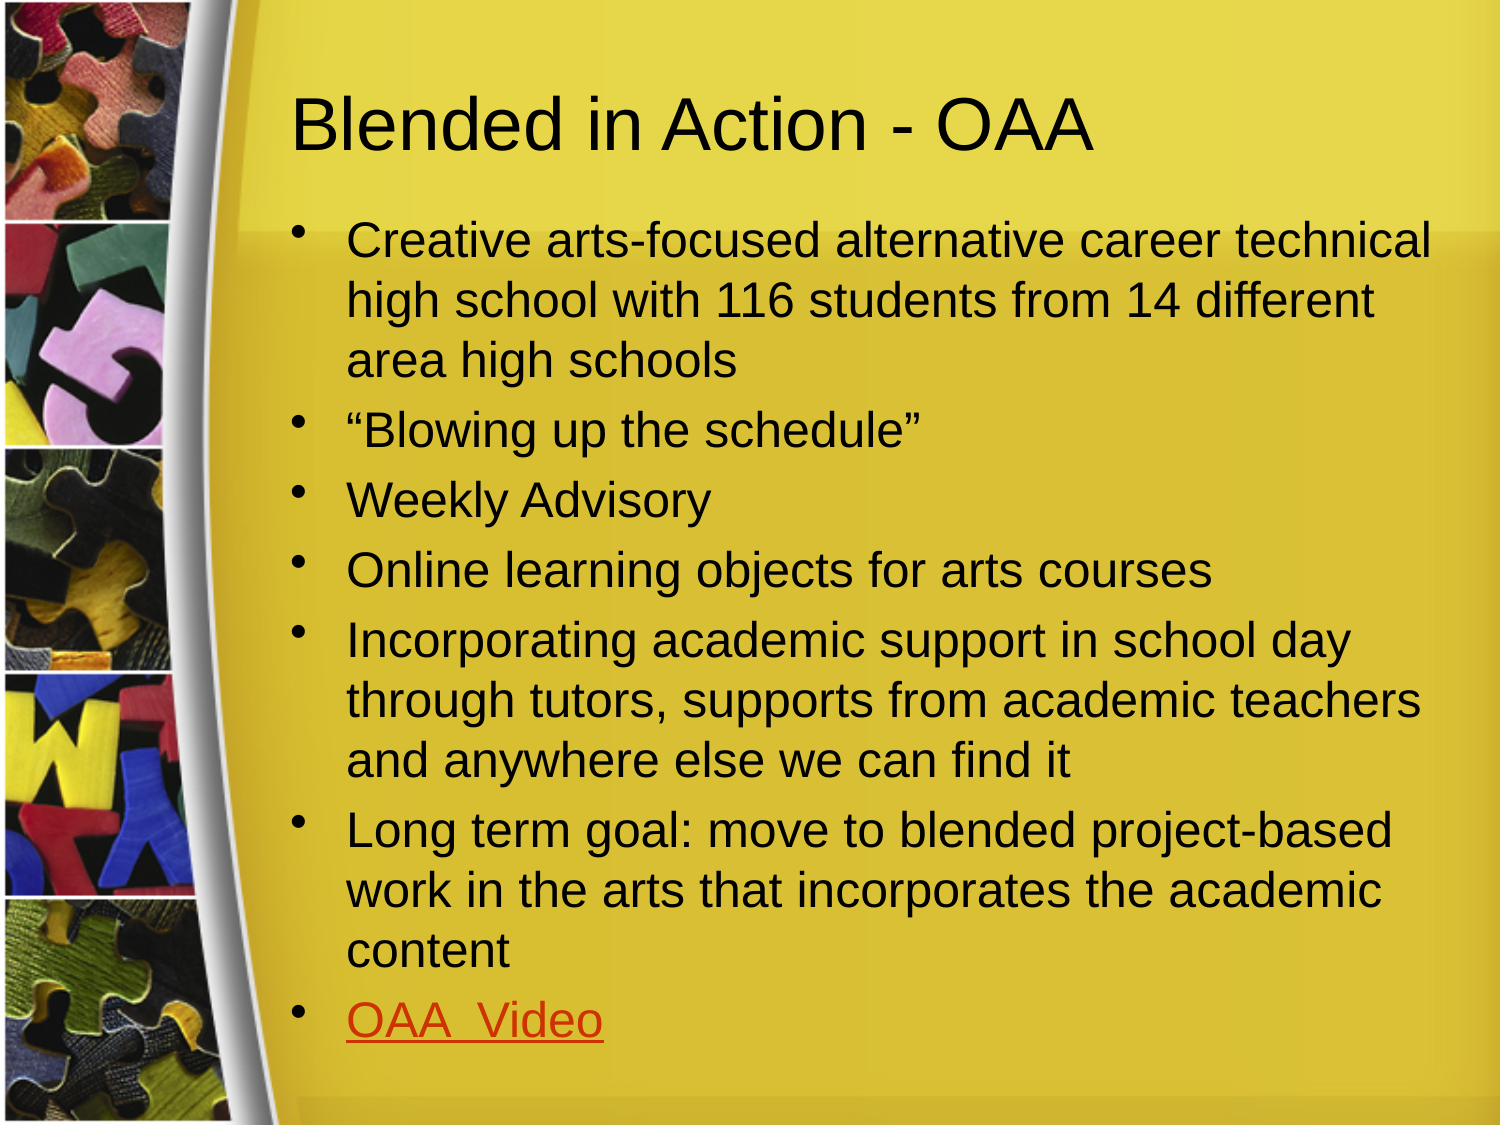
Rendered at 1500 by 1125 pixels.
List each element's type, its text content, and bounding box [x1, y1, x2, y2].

title Blended in Action - OAA [274, 32, 1473, 199]
list Creative arts-focused alternative career technical high school with 116 students from 14 different area high schools “Blowing up the schedule” Weekly Advisory Online learning objects for arts courses Incorporating academic support in school day through tutors, supports from academic teachers and anywhere else we can find it Long term goal: move to blended project-based work in the arts that incorporates the academic content OAA Video [274, 199, 1476, 1038]
picture [0, 0, 1500, 1125]
